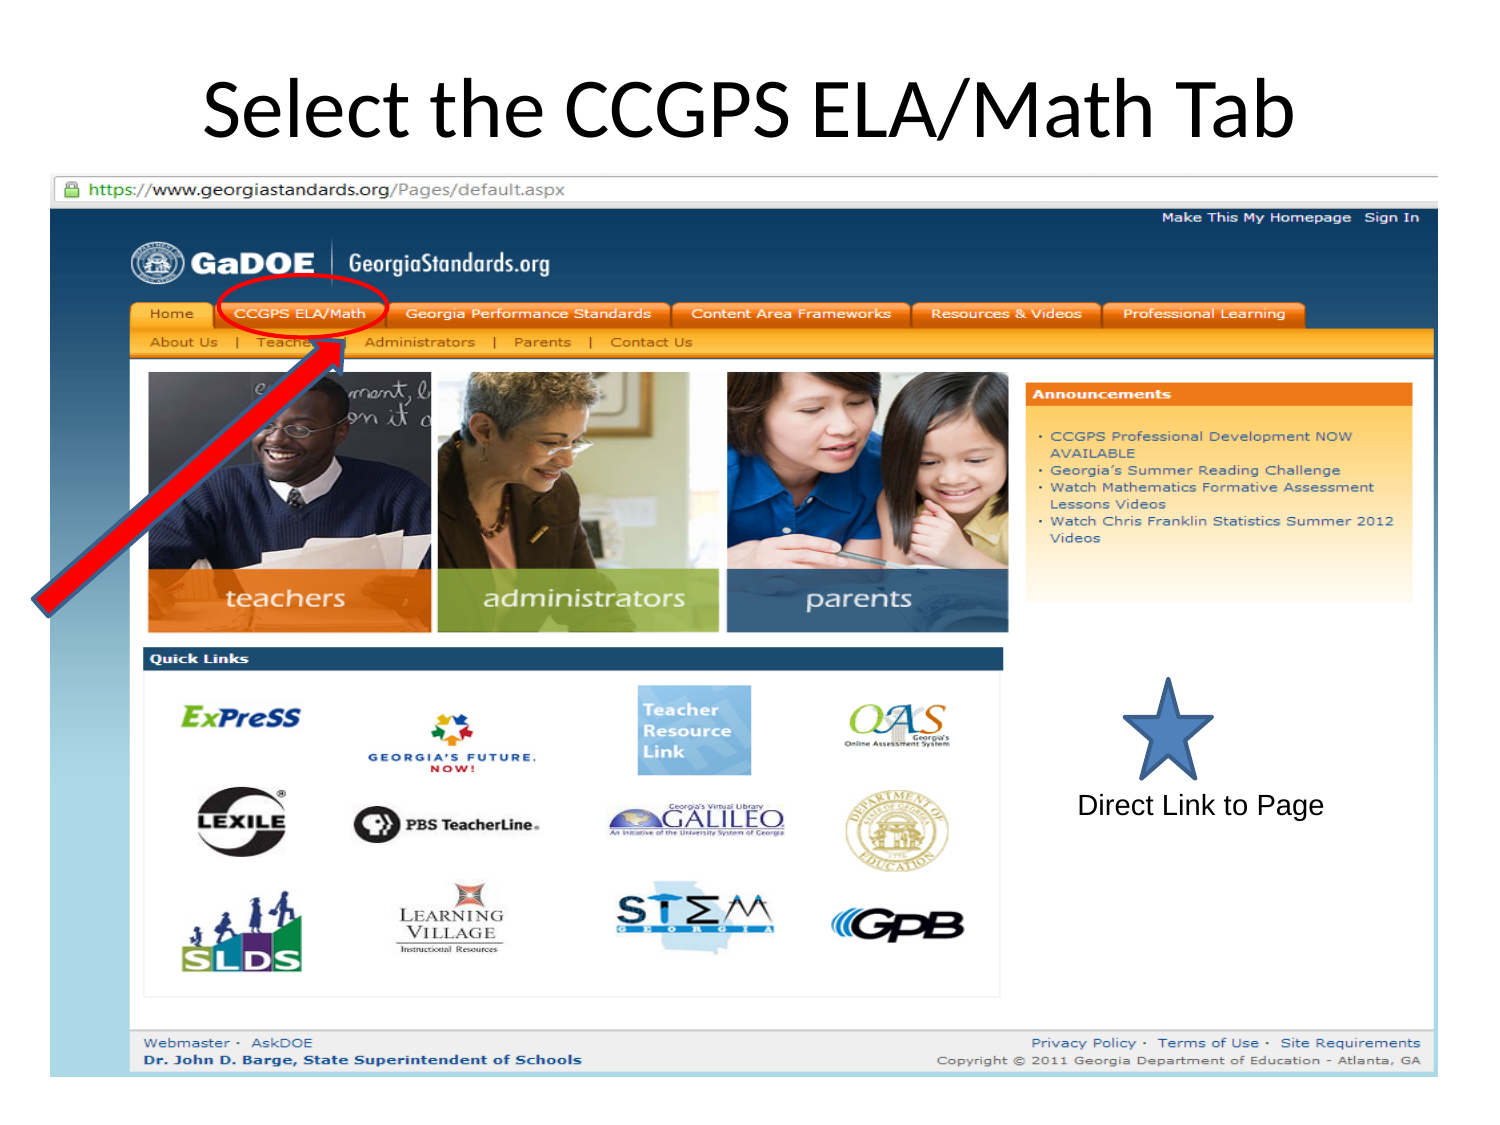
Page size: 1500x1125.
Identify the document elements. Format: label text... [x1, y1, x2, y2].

title Select the CCGPS ELA/Math Tab [75, 45, 1425, 163]
picture [49, 173, 1438, 1077]
text_box [30, 586, 44, 615]
